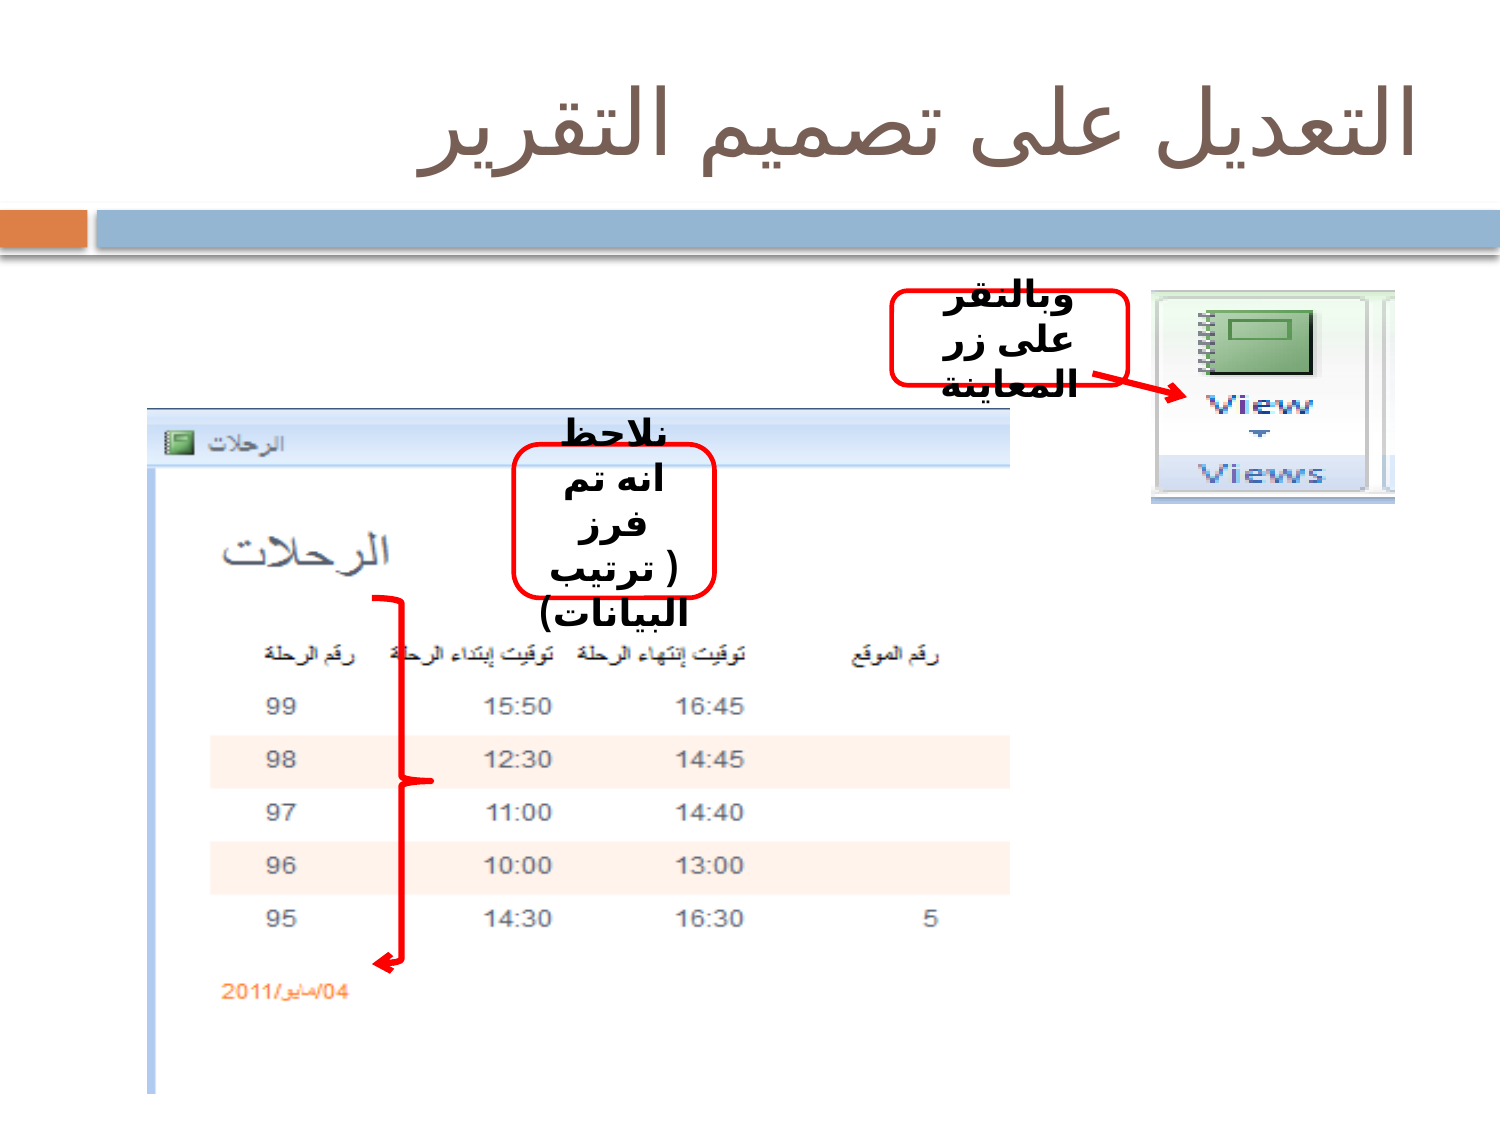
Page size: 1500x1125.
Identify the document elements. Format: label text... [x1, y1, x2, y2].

title التعديل على تصميم التقرير [99, 37, 1438, 200]
picture [1151, 290, 1395, 504]
picture [147, 408, 1011, 1095]
text_box وبالنقر على زر المعاينة [890, 289, 1130, 387]
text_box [1092, 373, 1188, 398]
